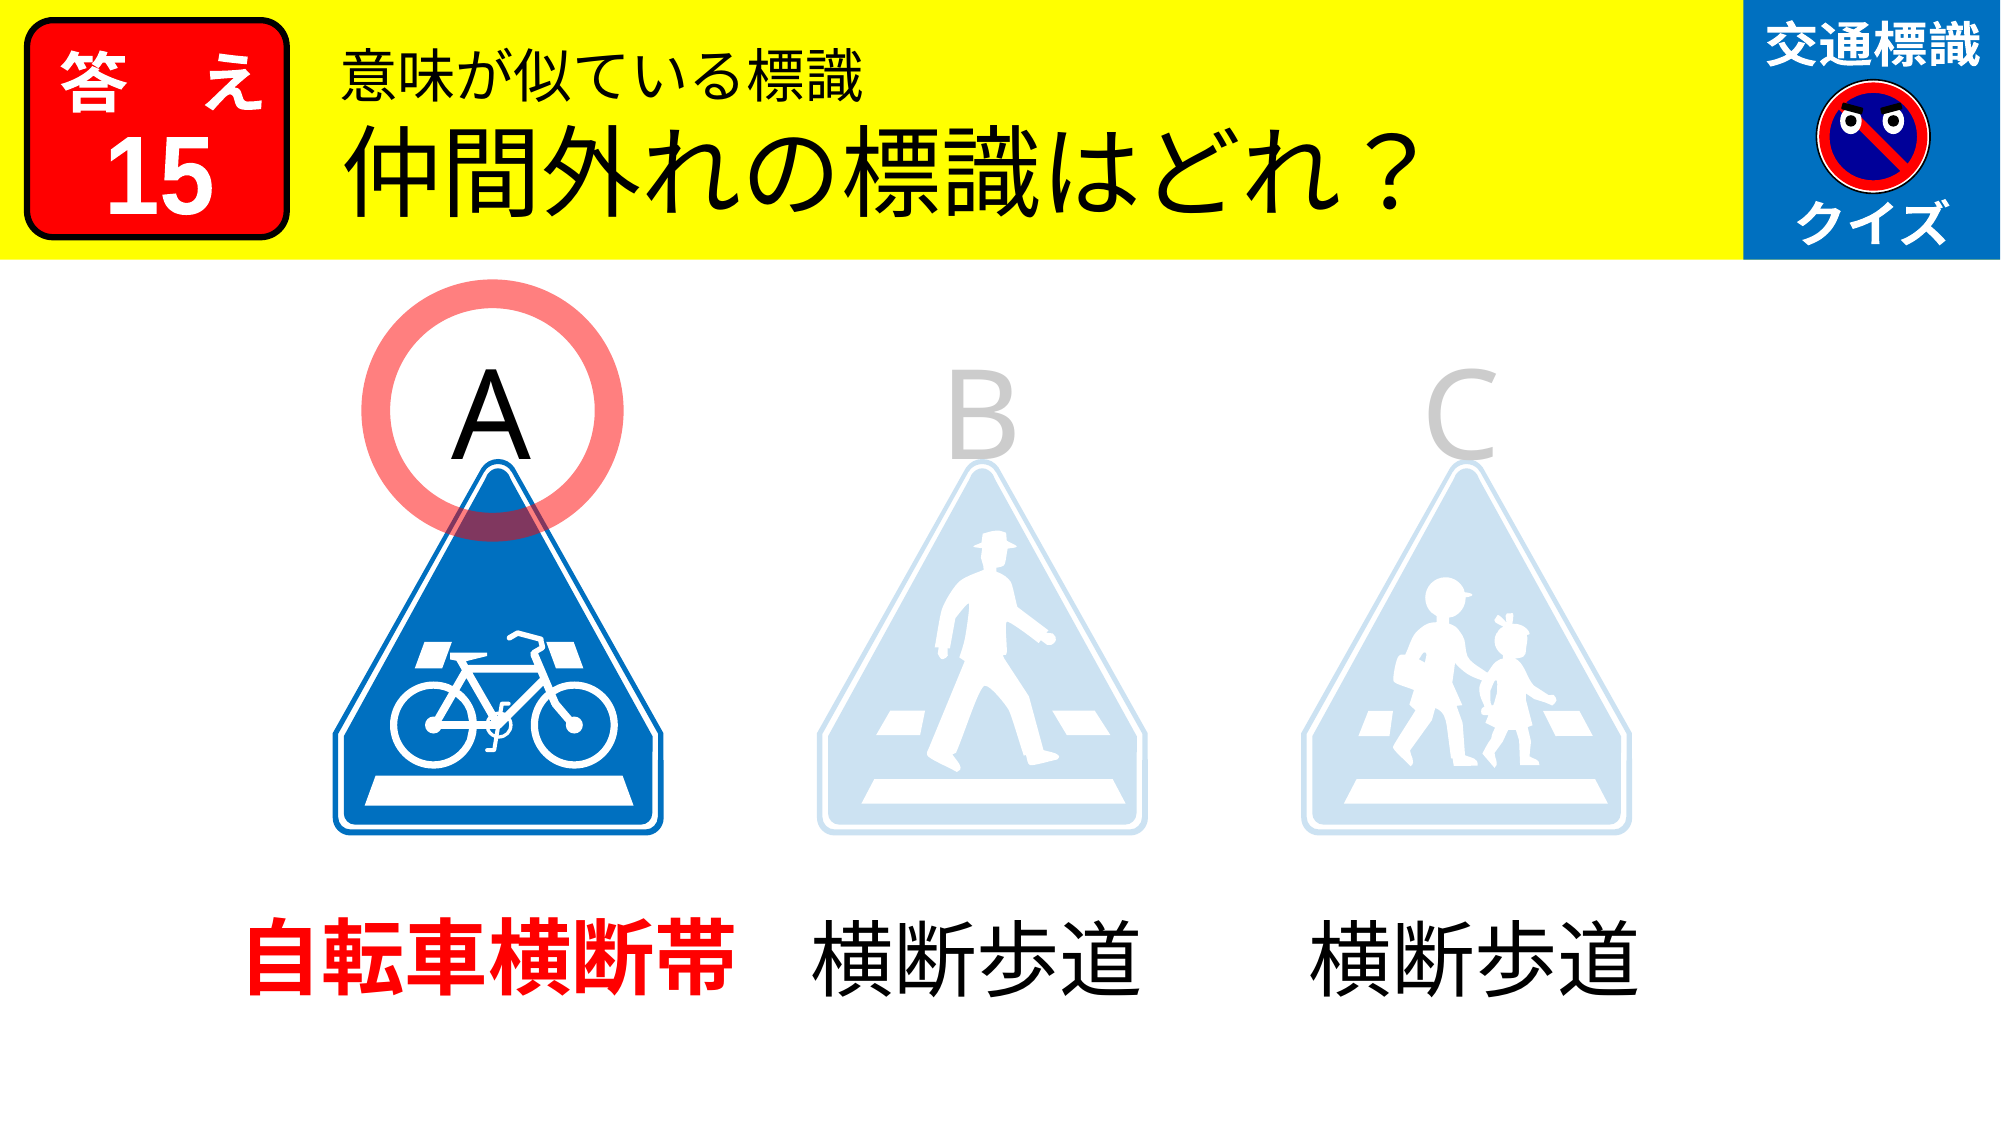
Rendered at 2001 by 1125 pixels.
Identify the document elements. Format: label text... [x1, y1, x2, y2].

text_box 横断歩道 [1293, 899, 1657, 1015]
text_box 仲間外れの標識はどれ？ [326, 101, 1457, 237]
text_box [361, 279, 624, 457]
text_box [1300, 458, 1633, 836]
text_box 意味が似ている標識 [324, 32, 879, 117]
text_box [816, 458, 1149, 836]
text_box 横断歩道 [795, 899, 1159, 1015]
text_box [332, 458, 664, 836]
text_box A [436, 327, 547, 457]
text_box [755, 288, 1709, 880]
text_box 自転車横断帯 [223, 897, 753, 1013]
